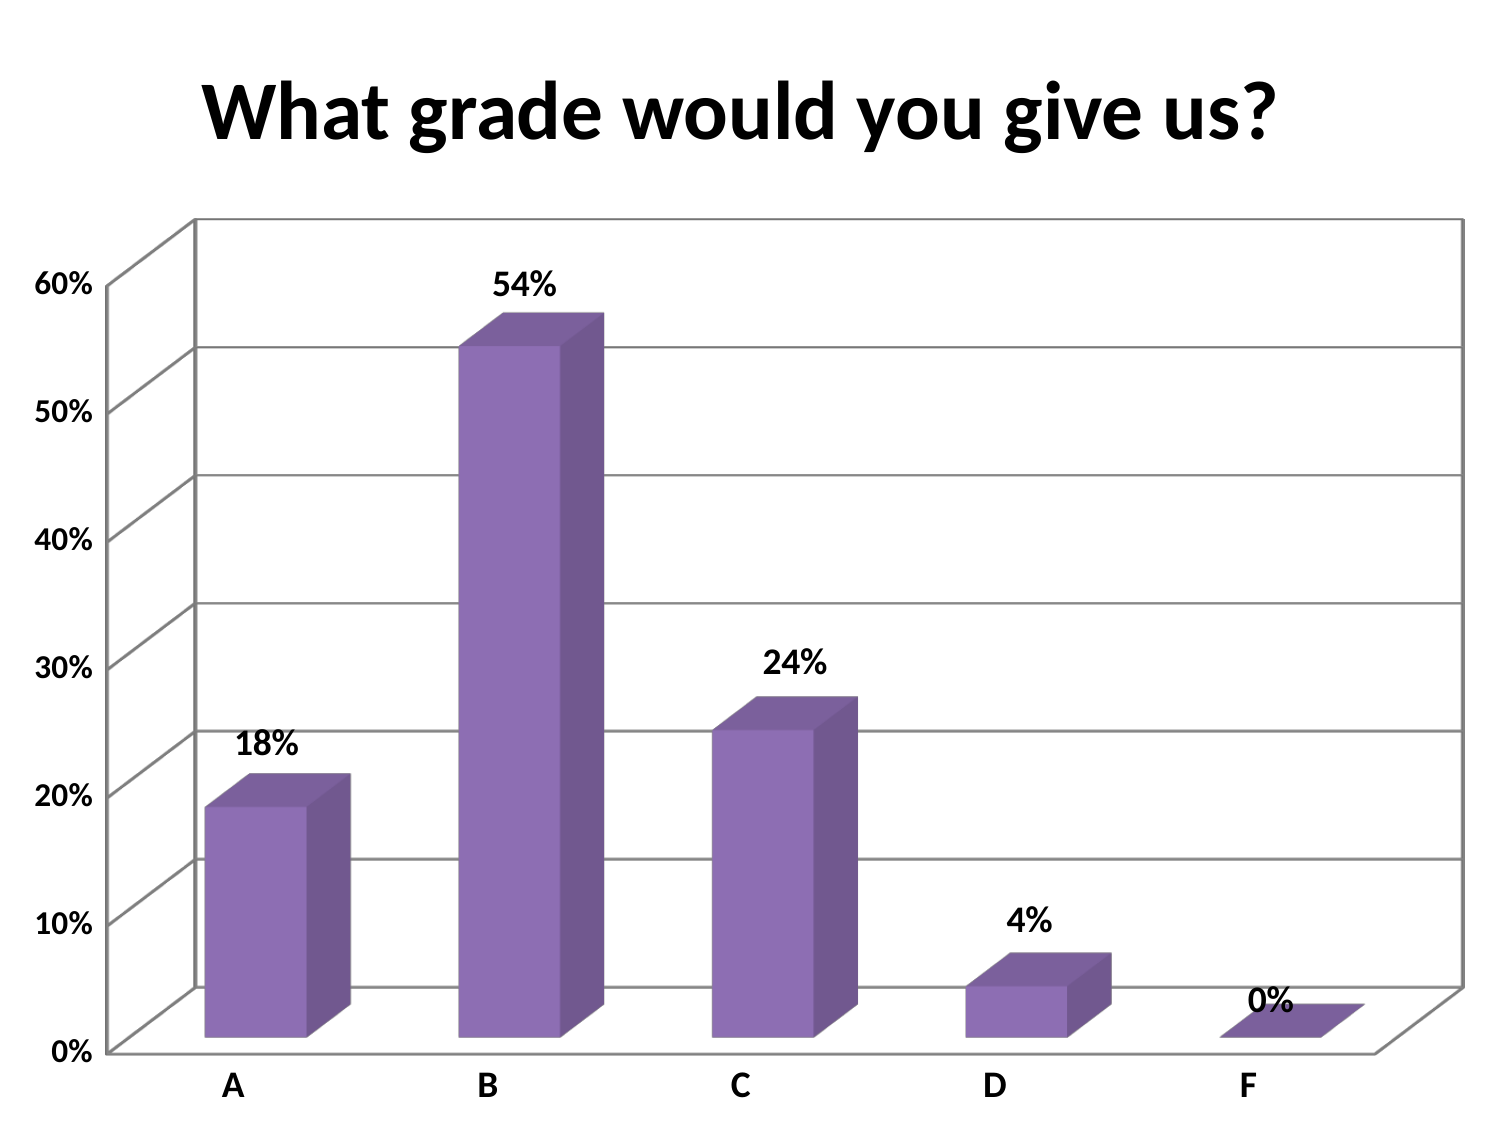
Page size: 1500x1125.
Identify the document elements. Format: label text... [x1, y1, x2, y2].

title What grade would you give us? [0, 0, 1500, 199]
chart [0, 199, 1500, 1125]
